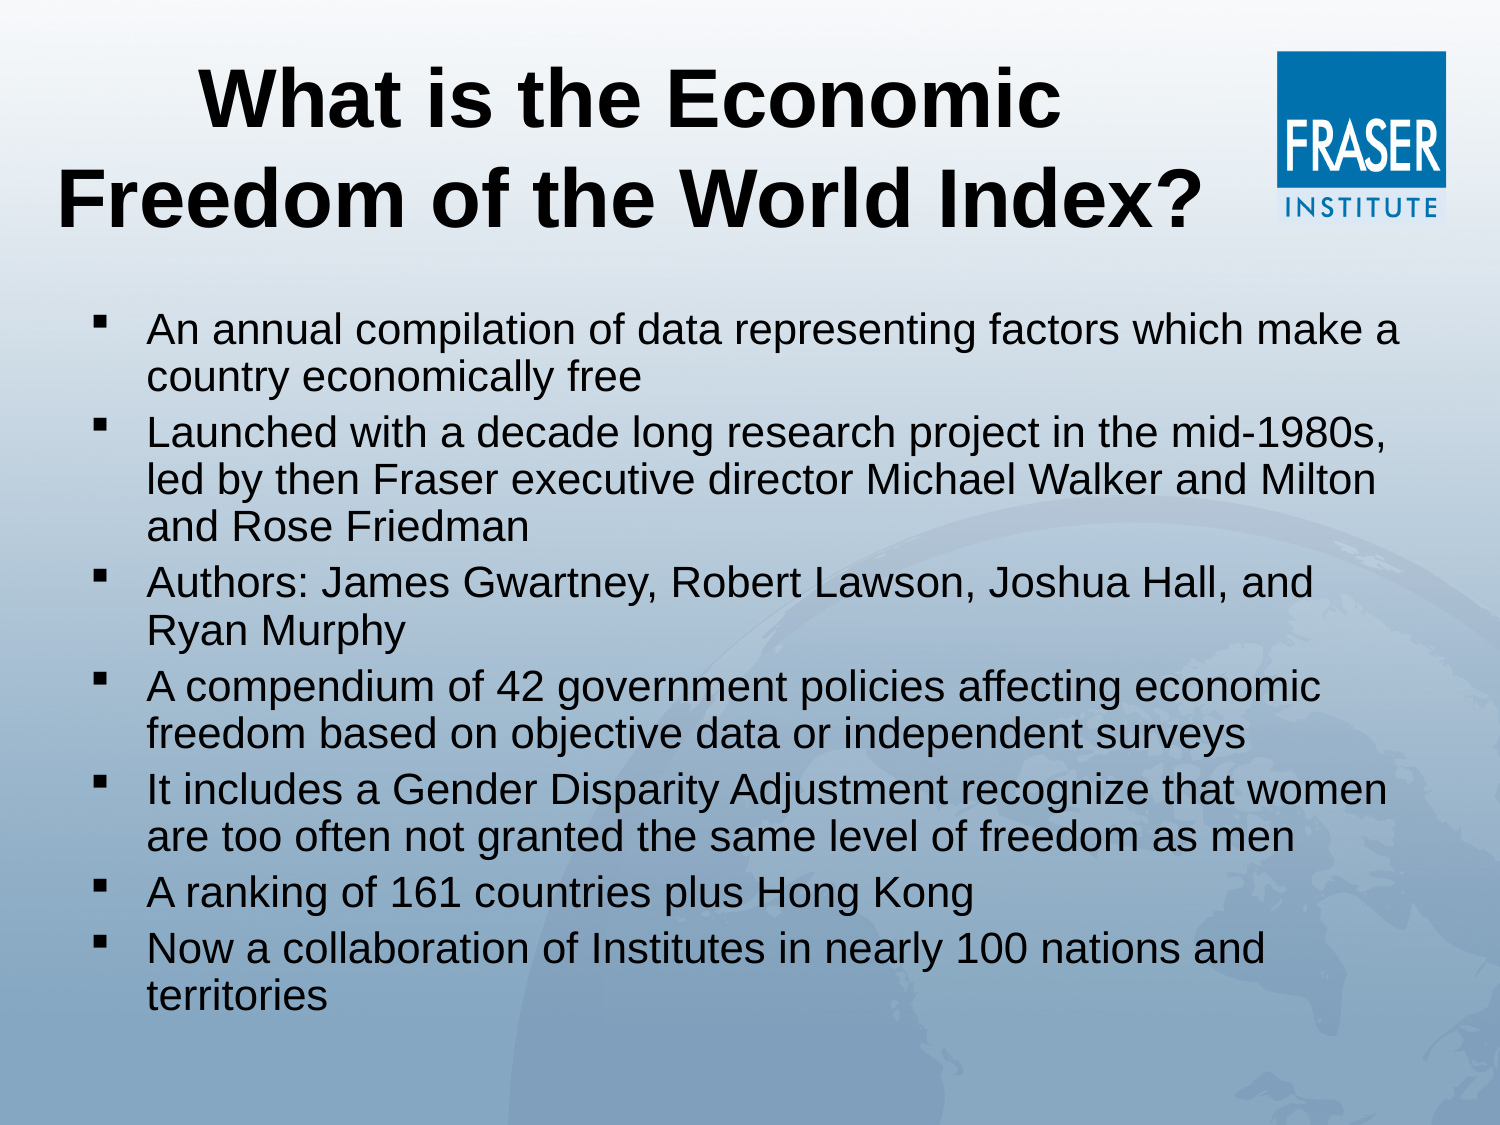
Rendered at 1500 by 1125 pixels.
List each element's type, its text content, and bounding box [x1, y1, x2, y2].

picture [0, 0, 1500, 1125]
title What is the Economic Freedom of the World Index? [0, 0, 1263, 288]
list An annual compilation of data representing factors which make a country economically free Launched with a decade long research project in the mid-1980s, led by then Fraser executive director Michael Walker and Milton and Rose Friedman Authors: James Gwartney, Robert Lawson, Joshua Hall, and Ryan Murphy A compendium of 42 government policies affecting economic freedom based on objective data or independent surveys It includes a Gender Disparity Adjustment recognize that women are too often not granted the same level of freedom as men A ranking of 161 countries plus Hong Kong Now a collaboration of Institutes in nearly 100 nations and territories [75, 237, 1438, 1075]
